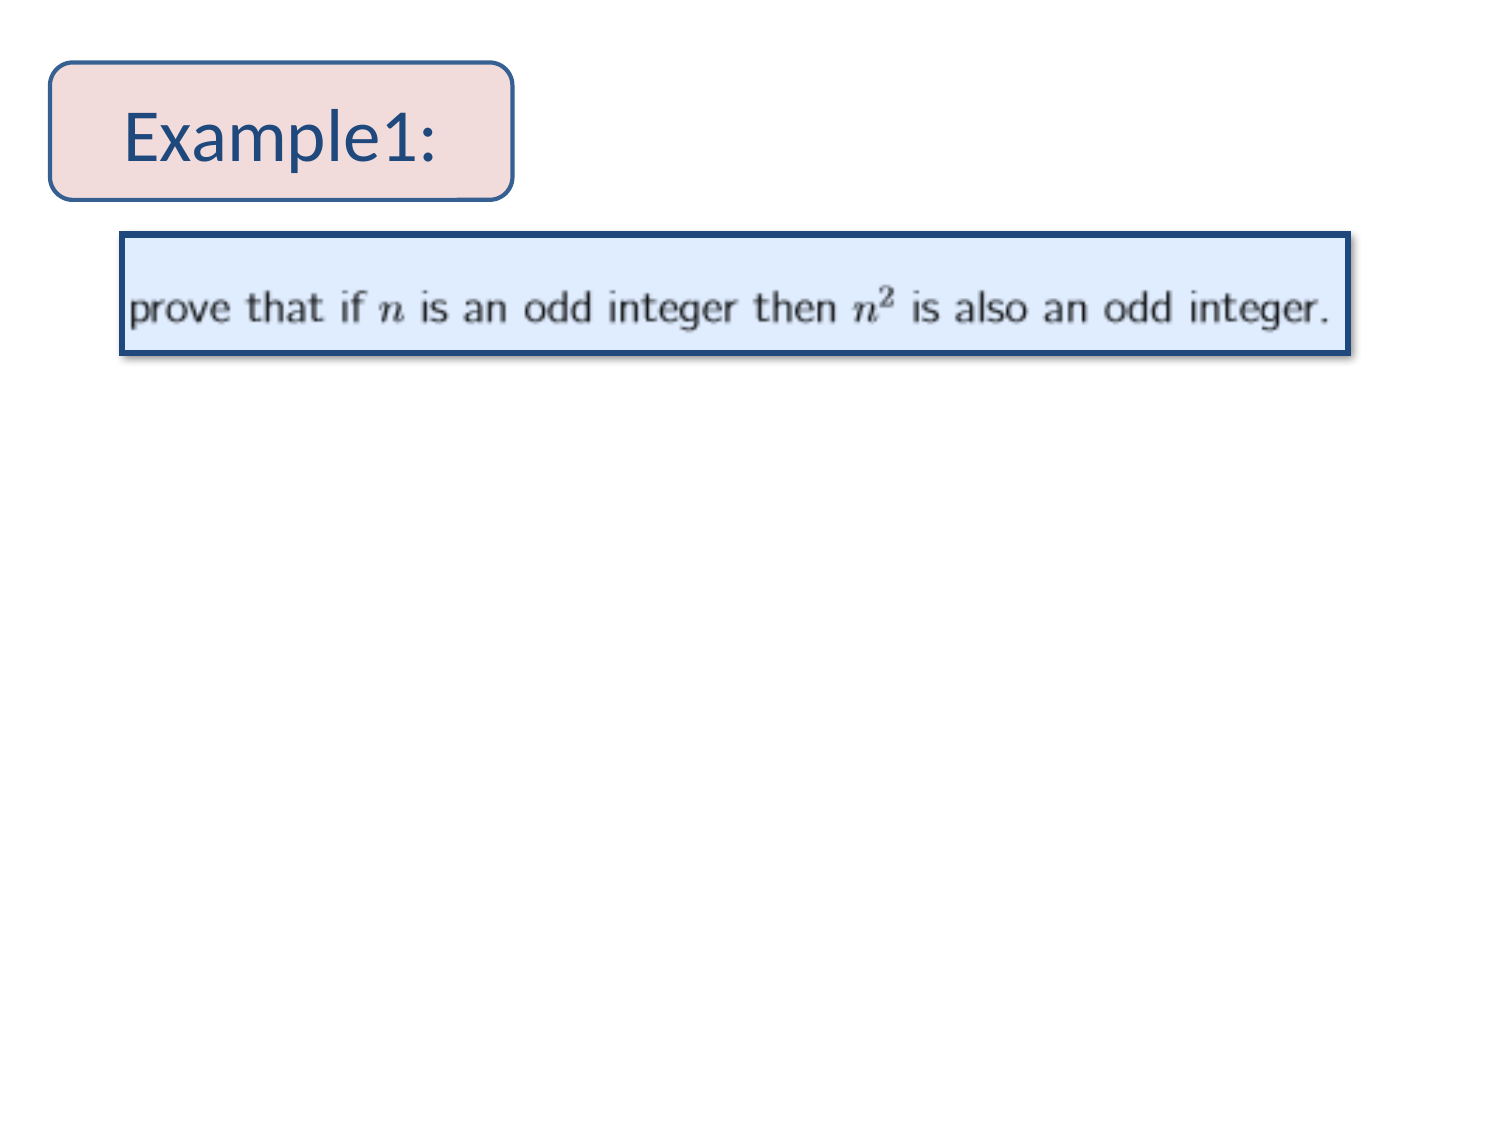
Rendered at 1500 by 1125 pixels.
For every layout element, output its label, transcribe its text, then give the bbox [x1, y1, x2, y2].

text_box Example1: [47, 60, 515, 202]
picture [124, 237, 1346, 351]
